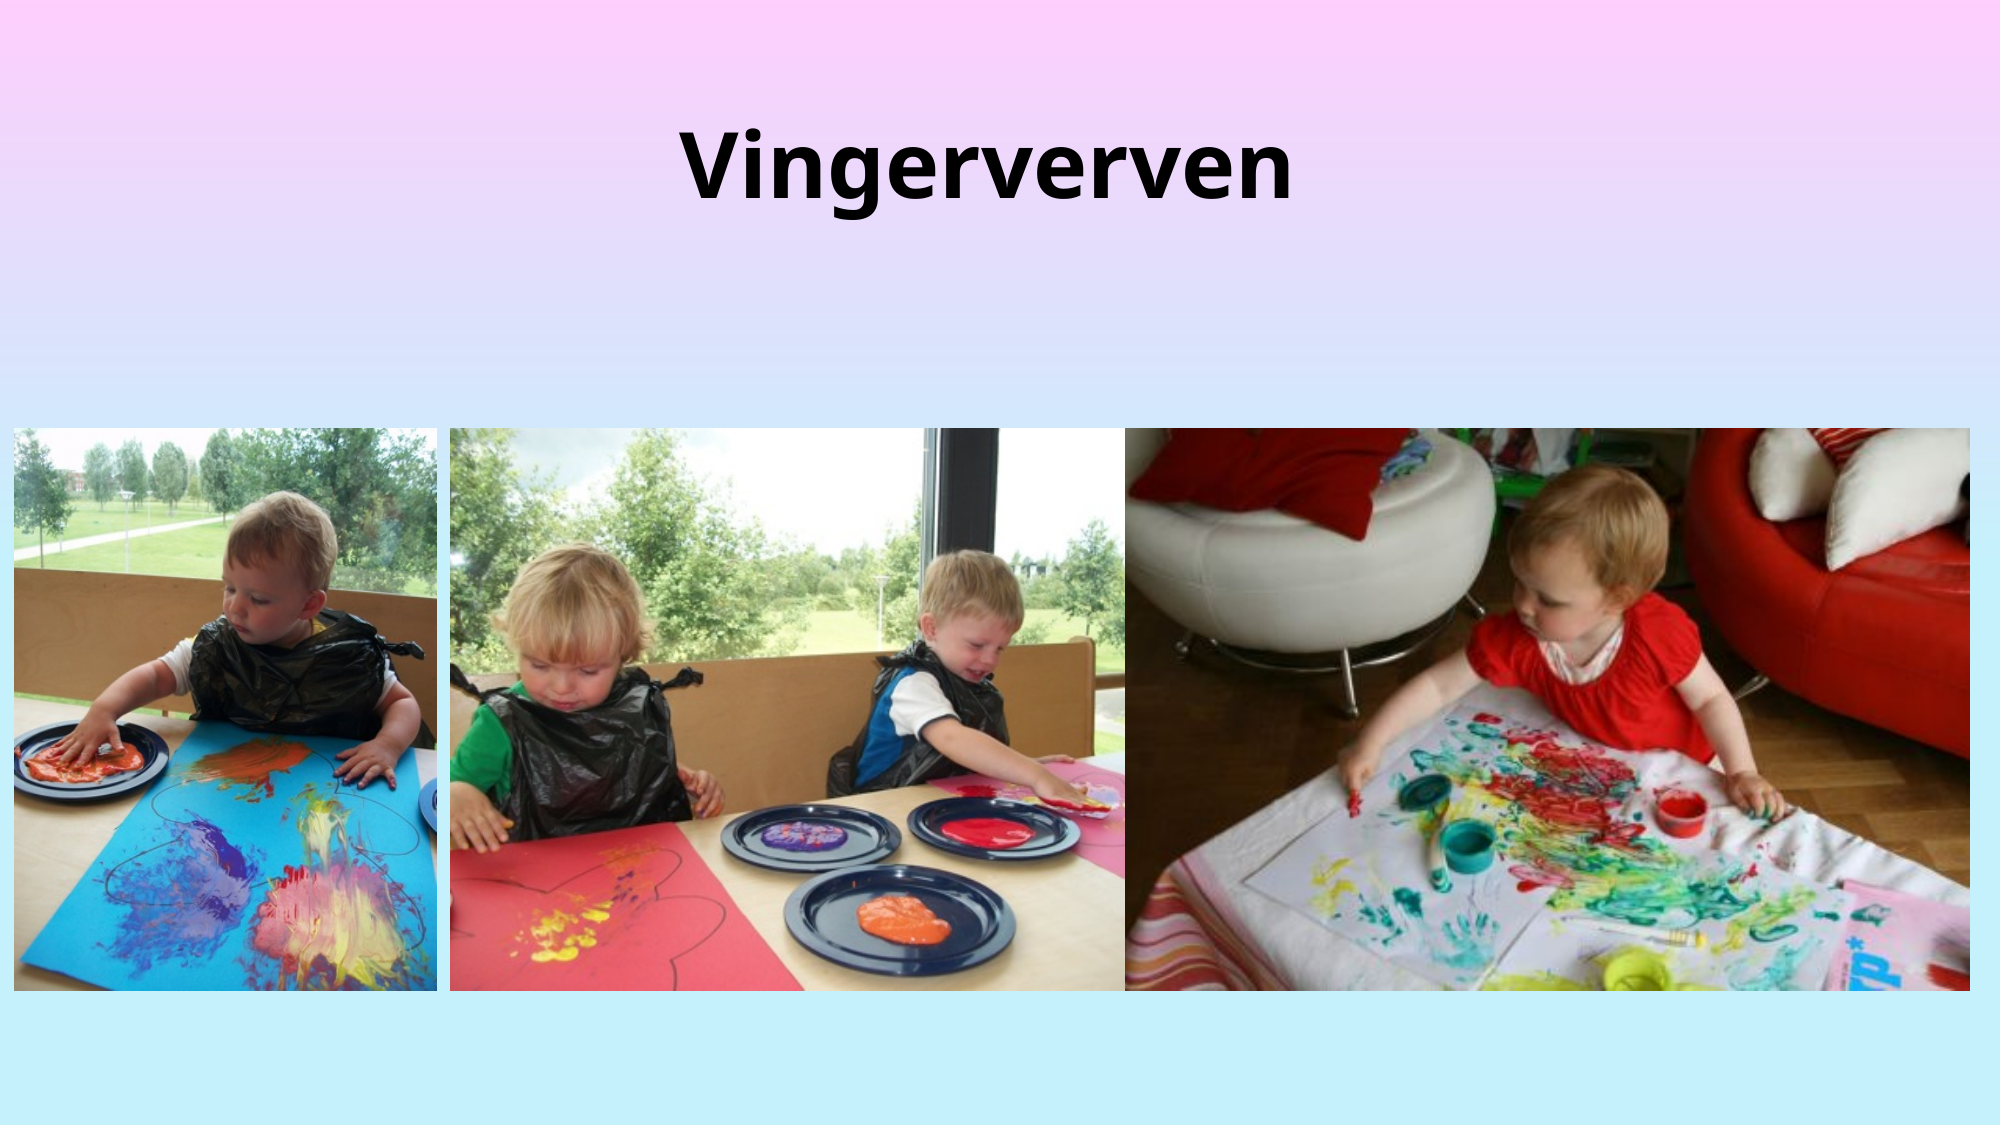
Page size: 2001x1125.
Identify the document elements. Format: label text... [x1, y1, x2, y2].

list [13, 427, 437, 992]
picture [450, 427, 1971, 992]
title Vingerverven [137, 59, 1863, 278]
